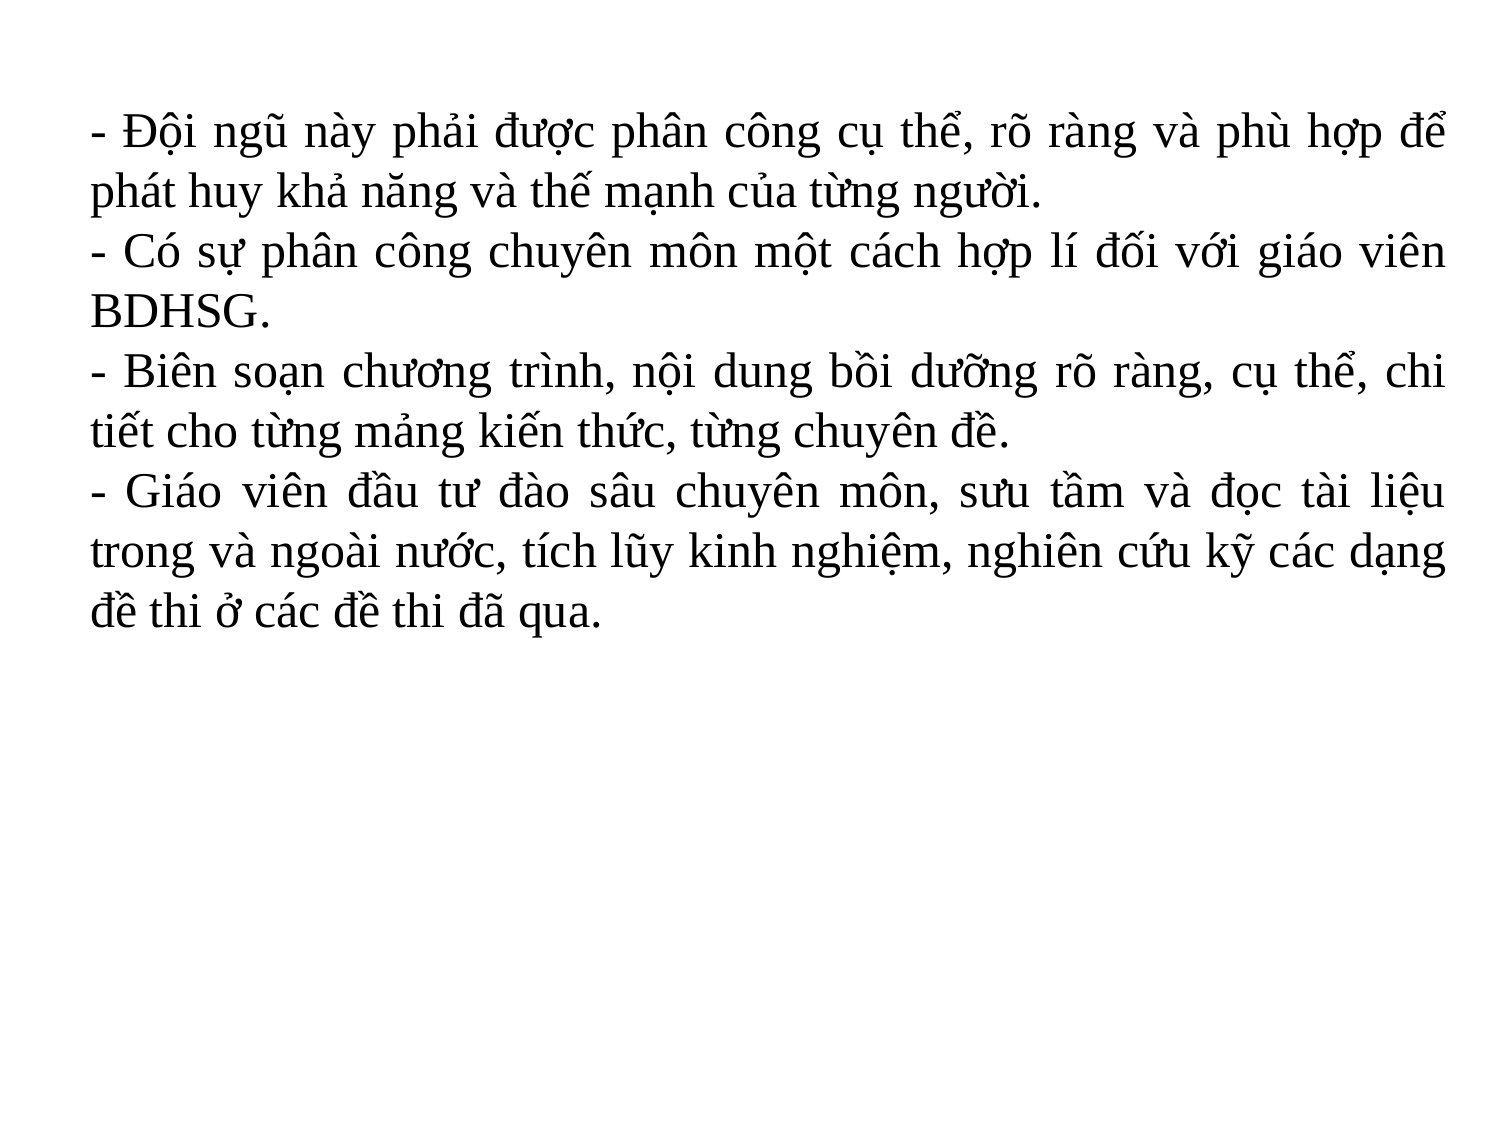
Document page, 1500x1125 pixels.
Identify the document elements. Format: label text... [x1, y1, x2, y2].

text_box - Đội ngũ này phải được phân công cụ thể, rõ ràng và phù hợp để phát huy khả năng và thế mạnh của từng người. - Có sự phân công chuyên môn một cách hợp lí đối với giáo viên BDHSG. - Biên soạn chương trình, nội dung bồi dưỡng rõ ràng, cụ thể, chi tiết cho từng mảng kiến thức, từng chuyên đề. - Giáo viên đầu tư đào sâu chuyên môn, sưu tầm và đọc tài liệu trong và ngoài nước, tích lũy kinh nghiệm, nghiên cứu kỹ các dạng đề thi ở các đề thi đã qua. [75, 90, 1463, 646]
